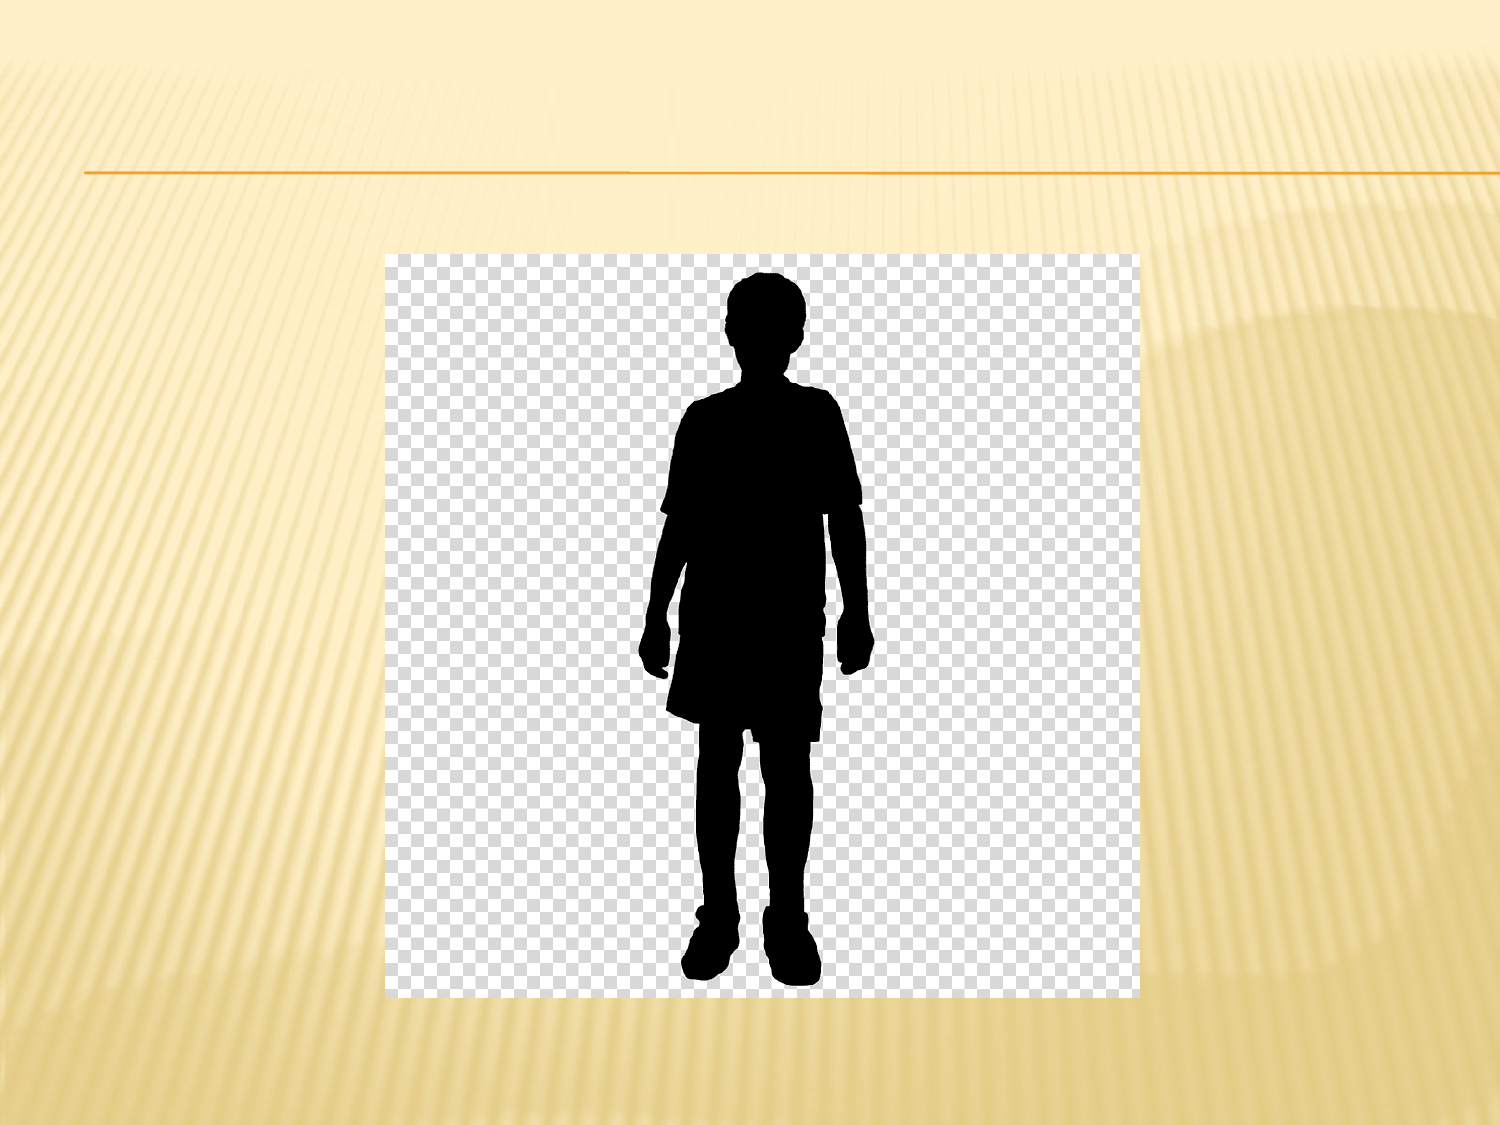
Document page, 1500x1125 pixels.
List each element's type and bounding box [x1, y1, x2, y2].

list [384, 254, 1140, 998]
